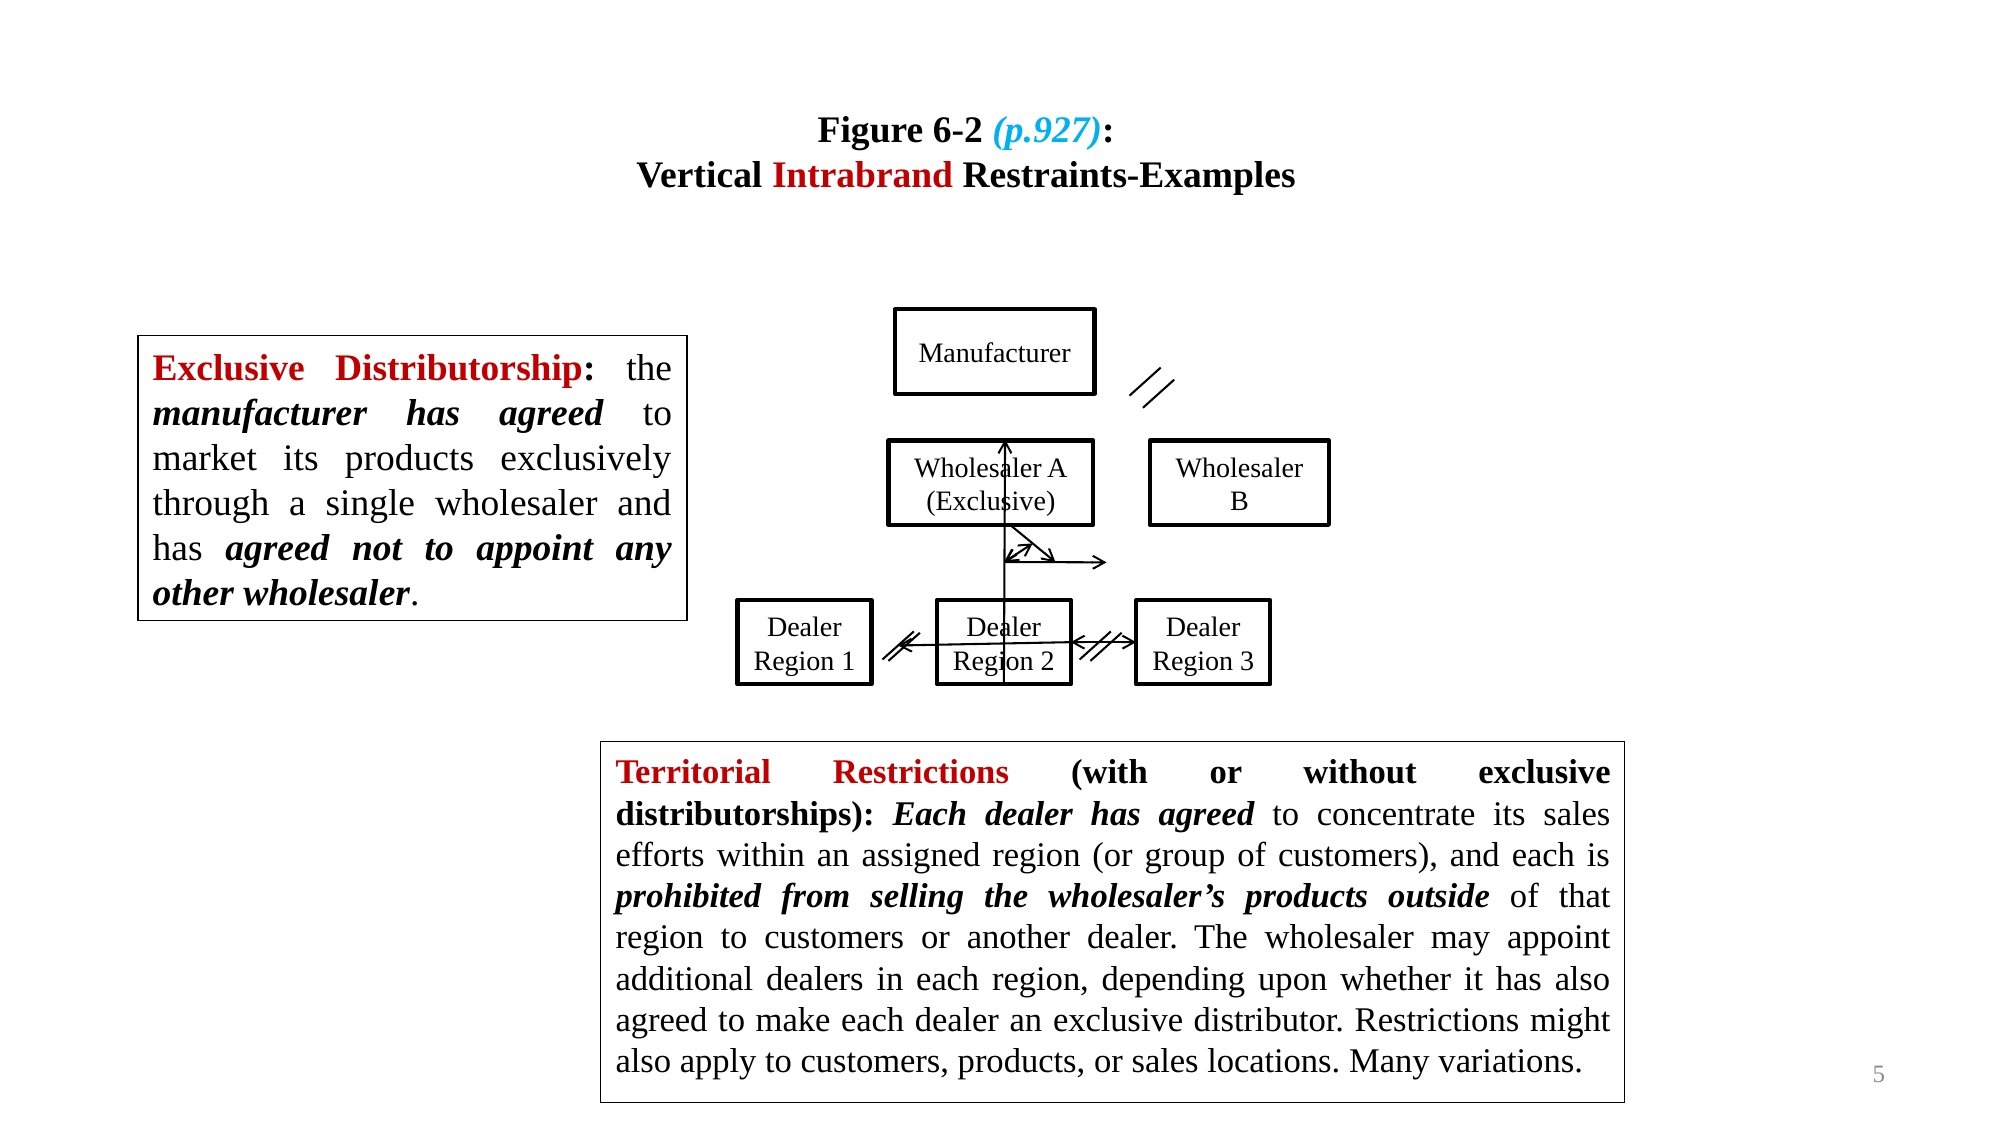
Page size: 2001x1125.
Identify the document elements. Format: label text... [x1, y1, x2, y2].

text_box Wholesaler A (Exclusive) [1006, 438, 1095, 524]
text_box Territorial Restrictions (with or without exclusive distributorships): Each dealer has agreed to concentrate its sales efforts within an assigned region (or group of customers), and each is prohibited from selling the wholesaler’s products outside of that region to customers or another dealer. The wholesaler may appoint additional dealers in each region, depending upon whether it has also agreed to make each dealer an exclusive distributor. Restrictions might also apply to customers, products, or sales locations. Many variations. [600, 741, 1625, 1103]
text_box Dealer Region 3 [1134, 598, 1272, 686]
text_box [1094, 351, 1240, 441]
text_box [1129, 367, 1161, 396]
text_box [1079, 631, 1091, 660]
slide_number 5 [1433, 1042, 1900, 1103]
text_box Manufacturer [893, 307, 1097, 396]
text_box Dealer Region 2 [935, 644, 1073, 686]
text_box Exclusive Distributorship: the manufacturer has agreed to market its products exclusively through a single wholesaler and has agreed not to appoint any other wholesaler. [138, 335, 687, 621]
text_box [882, 631, 914, 660]
text_box Dealer Region 2 [935, 609, 1003, 643]
text_box Wholesaler A (Exclusive) [886, 438, 1003, 523]
text_box Figure 6-2 (p.927): Vertical Intrabrand Restraints-Examples [562, 97, 1370, 229]
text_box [1009, 524, 1204, 601]
text_box Dealer Region 2 [1006, 609, 1073, 642]
text_box Dealer Region 1 [735, 598, 874, 686]
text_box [1090, 632, 1122, 662]
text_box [804, 524, 1005, 601]
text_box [1142, 379, 1175, 408]
text_box Wholesaler B [1148, 438, 1331, 527]
